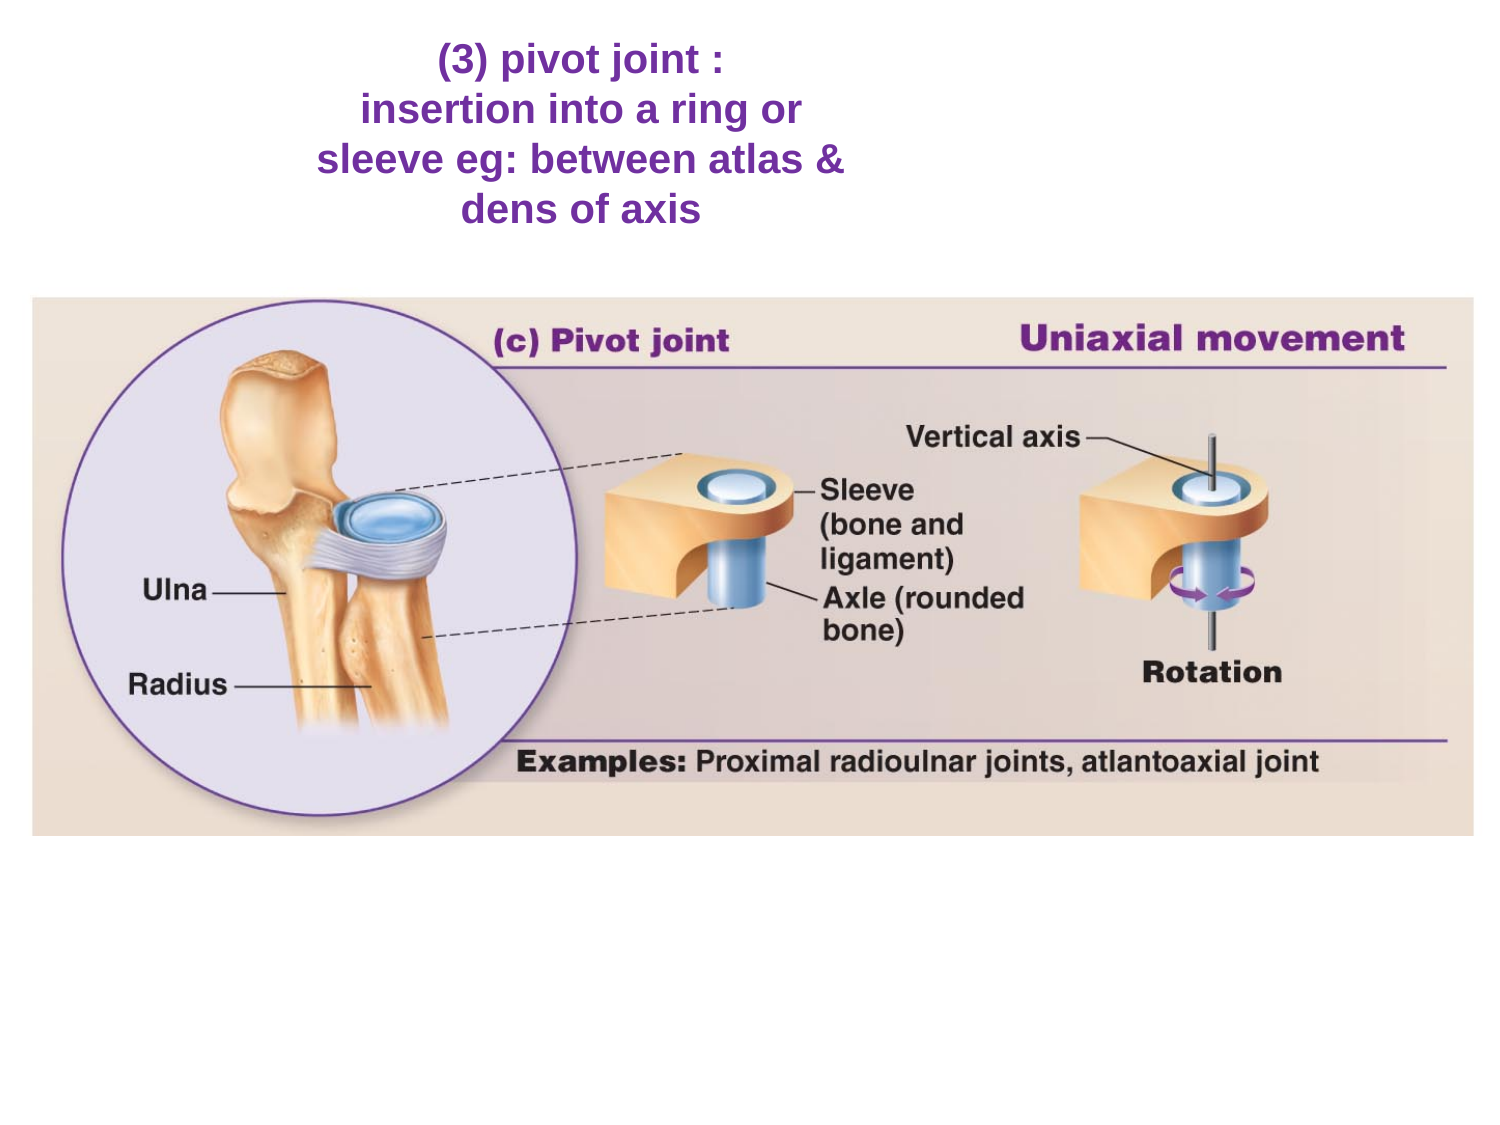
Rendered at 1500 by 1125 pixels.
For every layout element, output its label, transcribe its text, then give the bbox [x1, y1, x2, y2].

text_box (3) pivot joint : insertion into a ring or sleeve eg: between atlas & dens of axis [287, 24, 875, 240]
picture [22, 286, 1485, 837]
